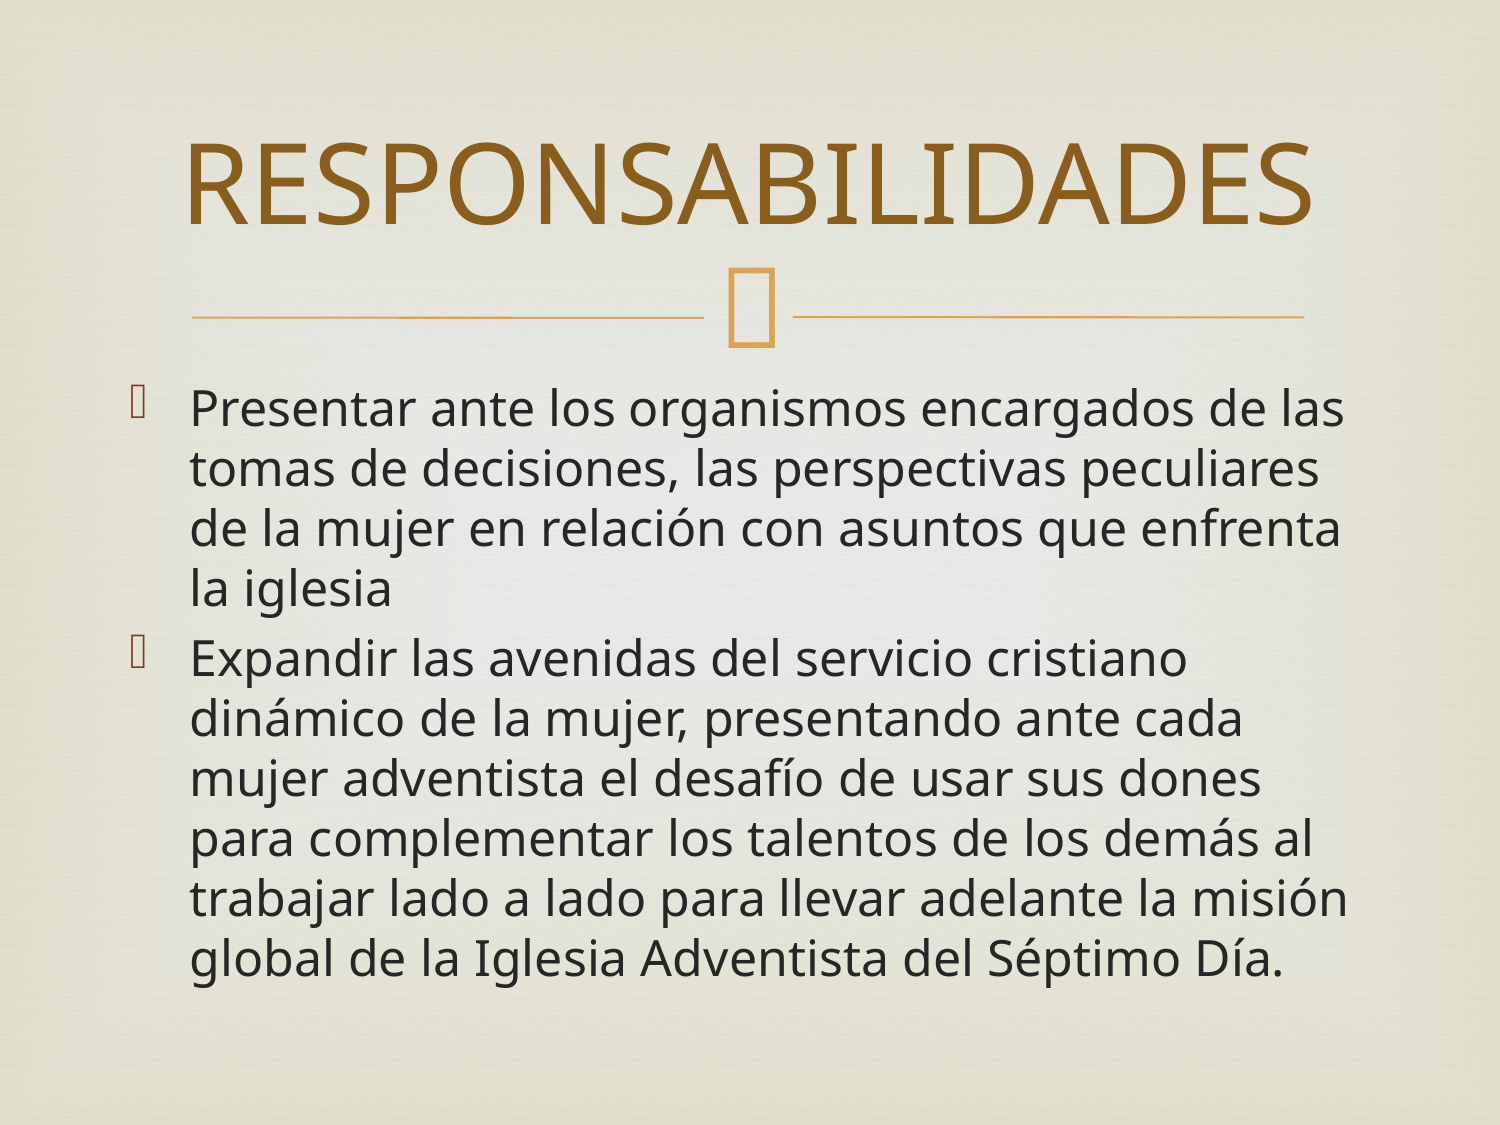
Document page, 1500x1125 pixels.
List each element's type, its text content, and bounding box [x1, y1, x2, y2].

title RESPONSABILIDADES [112, 93, 1386, 267]
list Presentar ante los organismos encargados de las tomas de decisiones, las perspectivas peculiares de la mujer en relación con asuntos que enfrenta la iglesia Expandir las avenidas del servicio cristiano dinámico de la mujer, presentando ante cada mujer adventista el desafío de usar sus dones para complementar los talentos de los demás al trabajar lado a lado para llevar adelante la misión global de la Iglesia Adventista del Séptimo Día. [114, 368, 1386, 1005]
